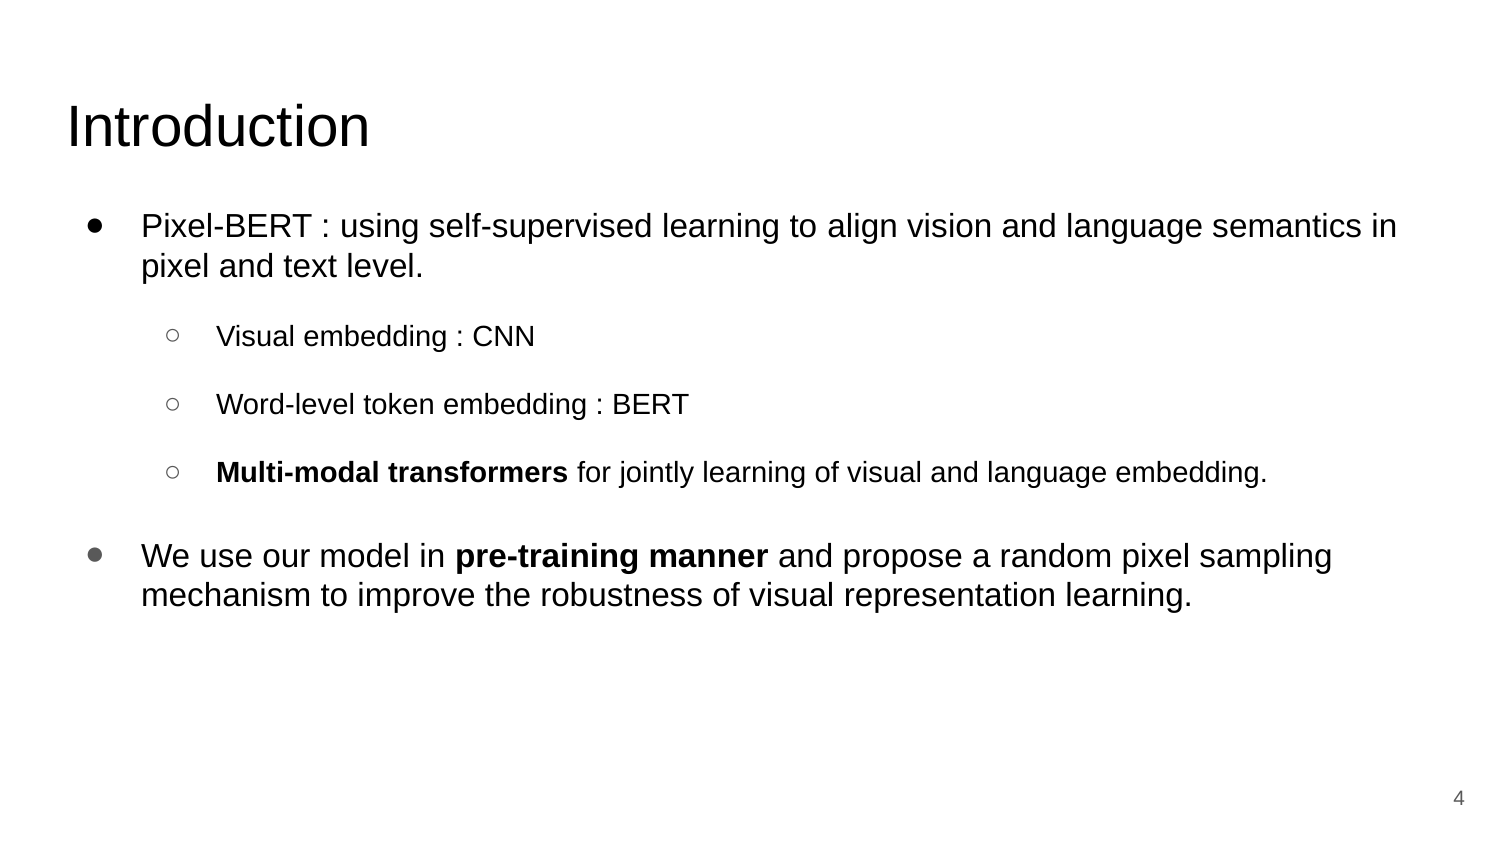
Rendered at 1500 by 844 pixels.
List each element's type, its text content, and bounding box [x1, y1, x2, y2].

title Introduction [51, 72, 1449, 167]
slide_number 4 [1389, 764, 1480, 830]
list Pixel-BERT : using self-supervised learning to align vision and language semantics in pixel and text level. Visual embedding : CNN Word-level token embedding : BERT Multi-modal transformers for jointly learning of visual and language embedding. We use our model in pre-training manner and propose a random pixel sampling mechanism to improve the robustness of visual representation learning. [51, 189, 1449, 750]
